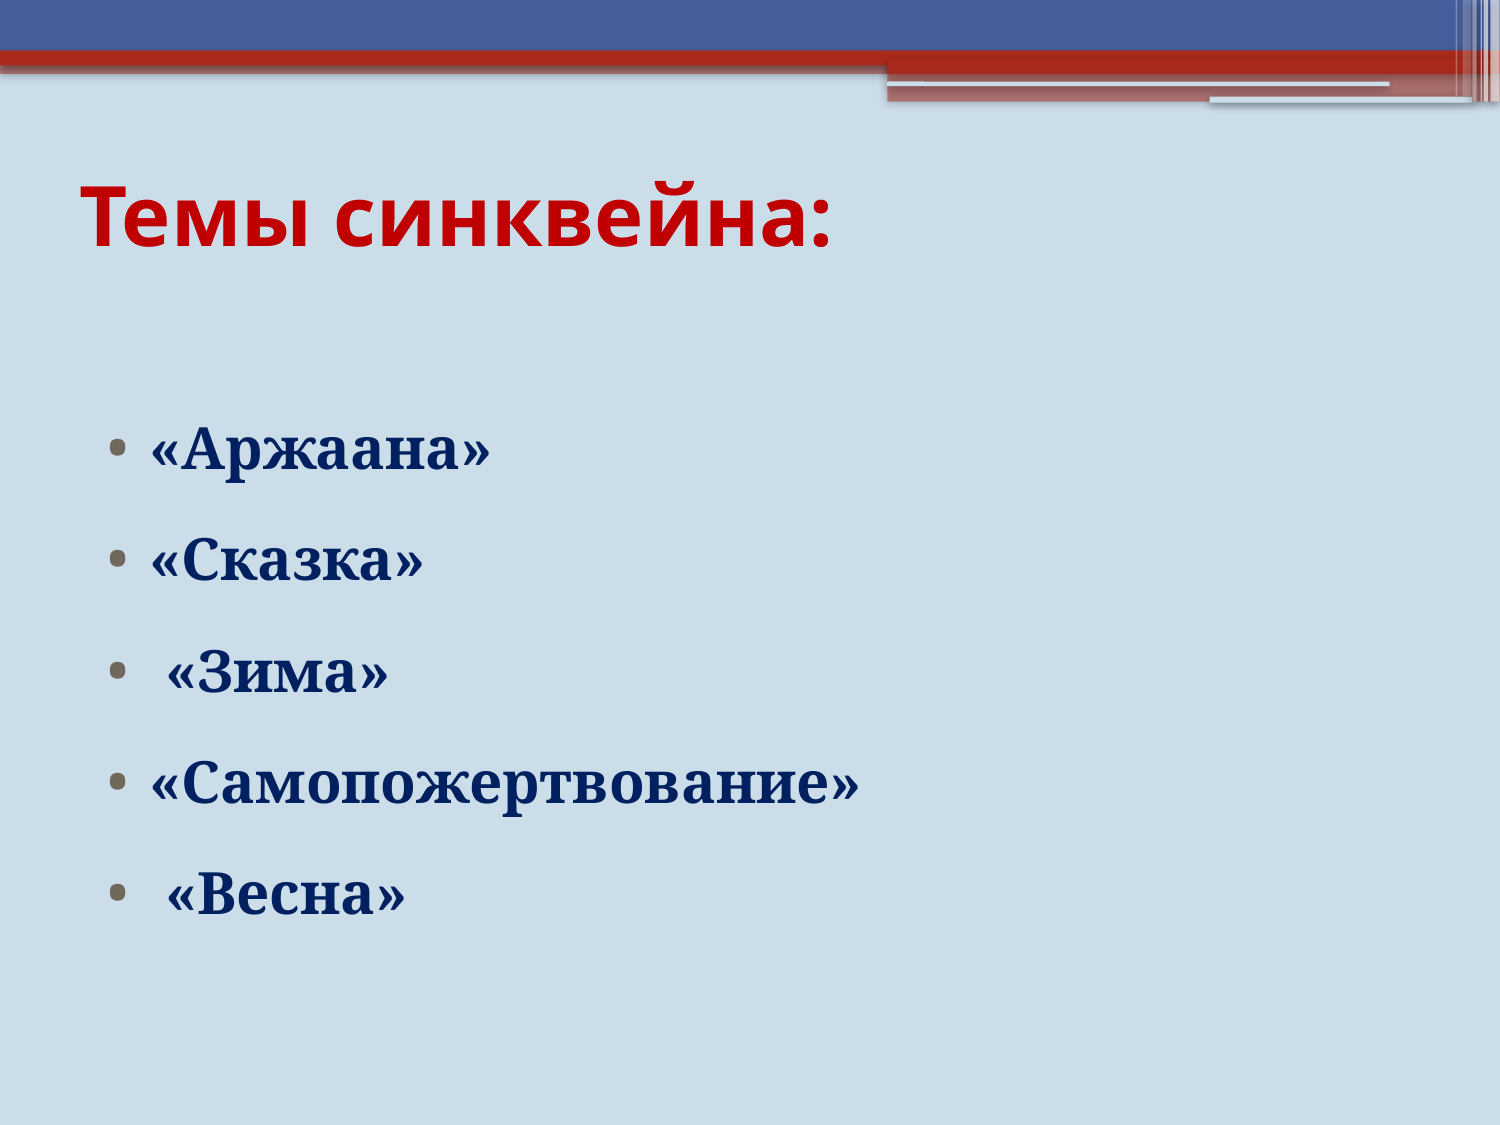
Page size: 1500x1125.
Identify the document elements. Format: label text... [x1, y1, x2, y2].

title Темы синквейна: [64, 125, 1415, 301]
list «Аржаана» «Сказка» «Зима» «Самопожертвование» «Весна» [75, 368, 1425, 1079]
